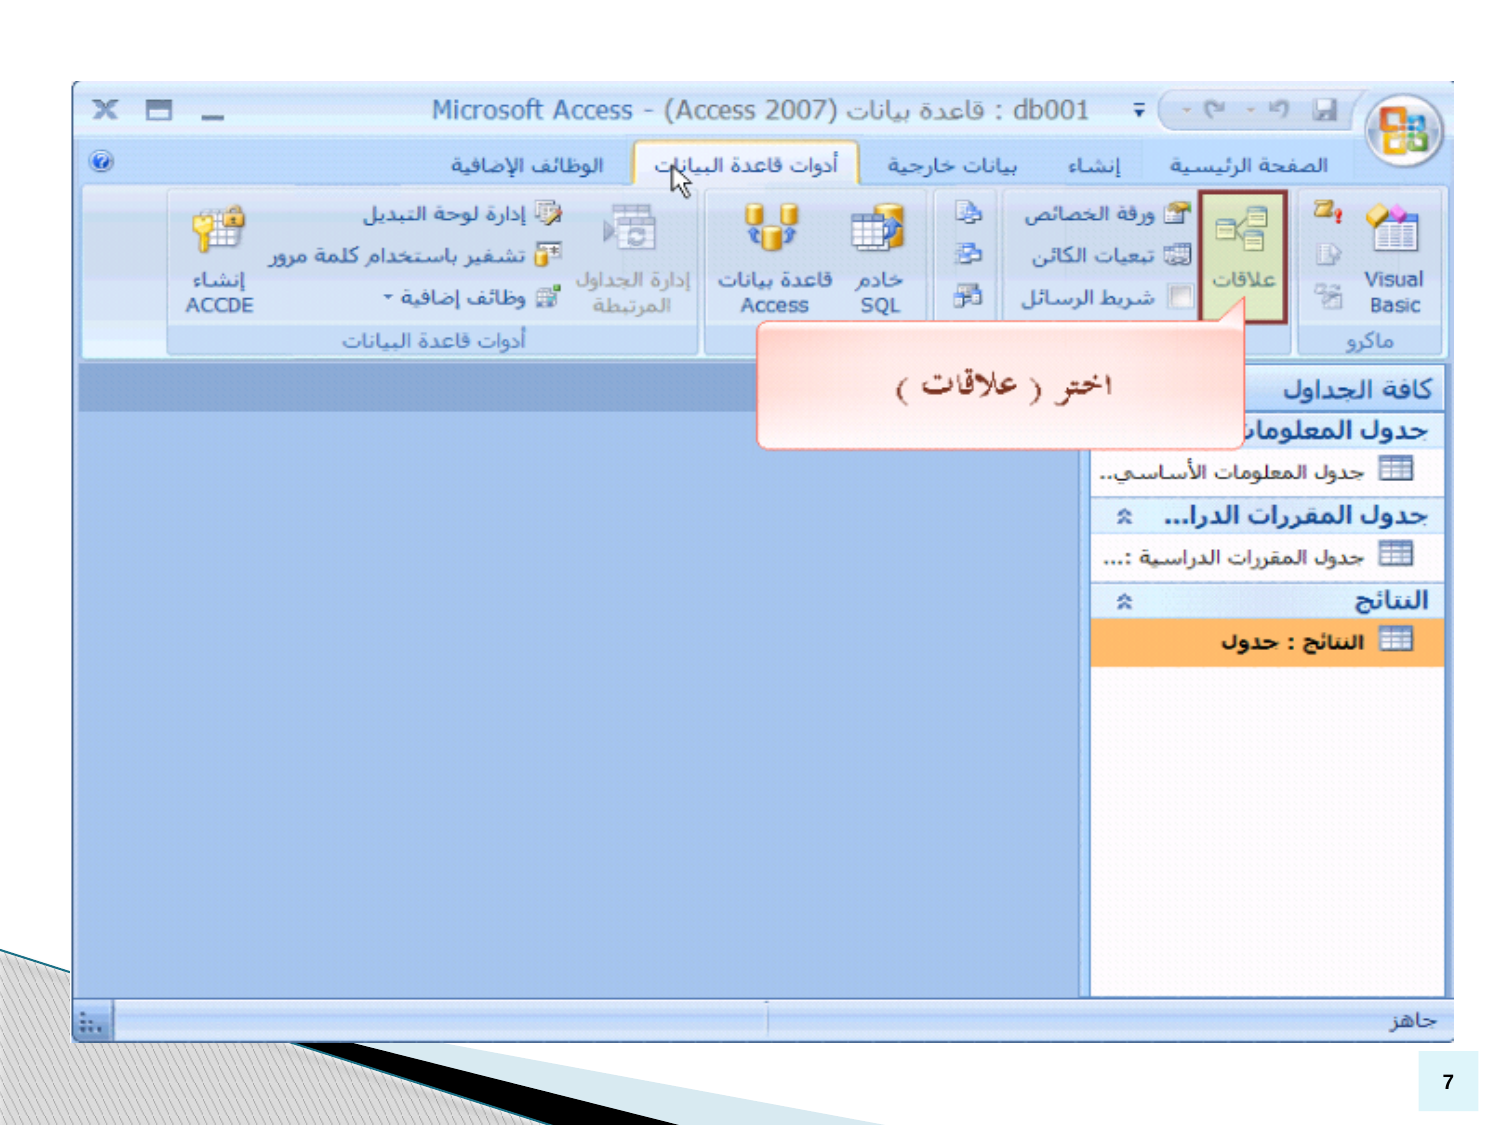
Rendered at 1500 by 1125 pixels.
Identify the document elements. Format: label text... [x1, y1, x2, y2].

slide_number 7 [1418, 1051, 1479, 1112]
picture [70, 81, 1454, 1044]
